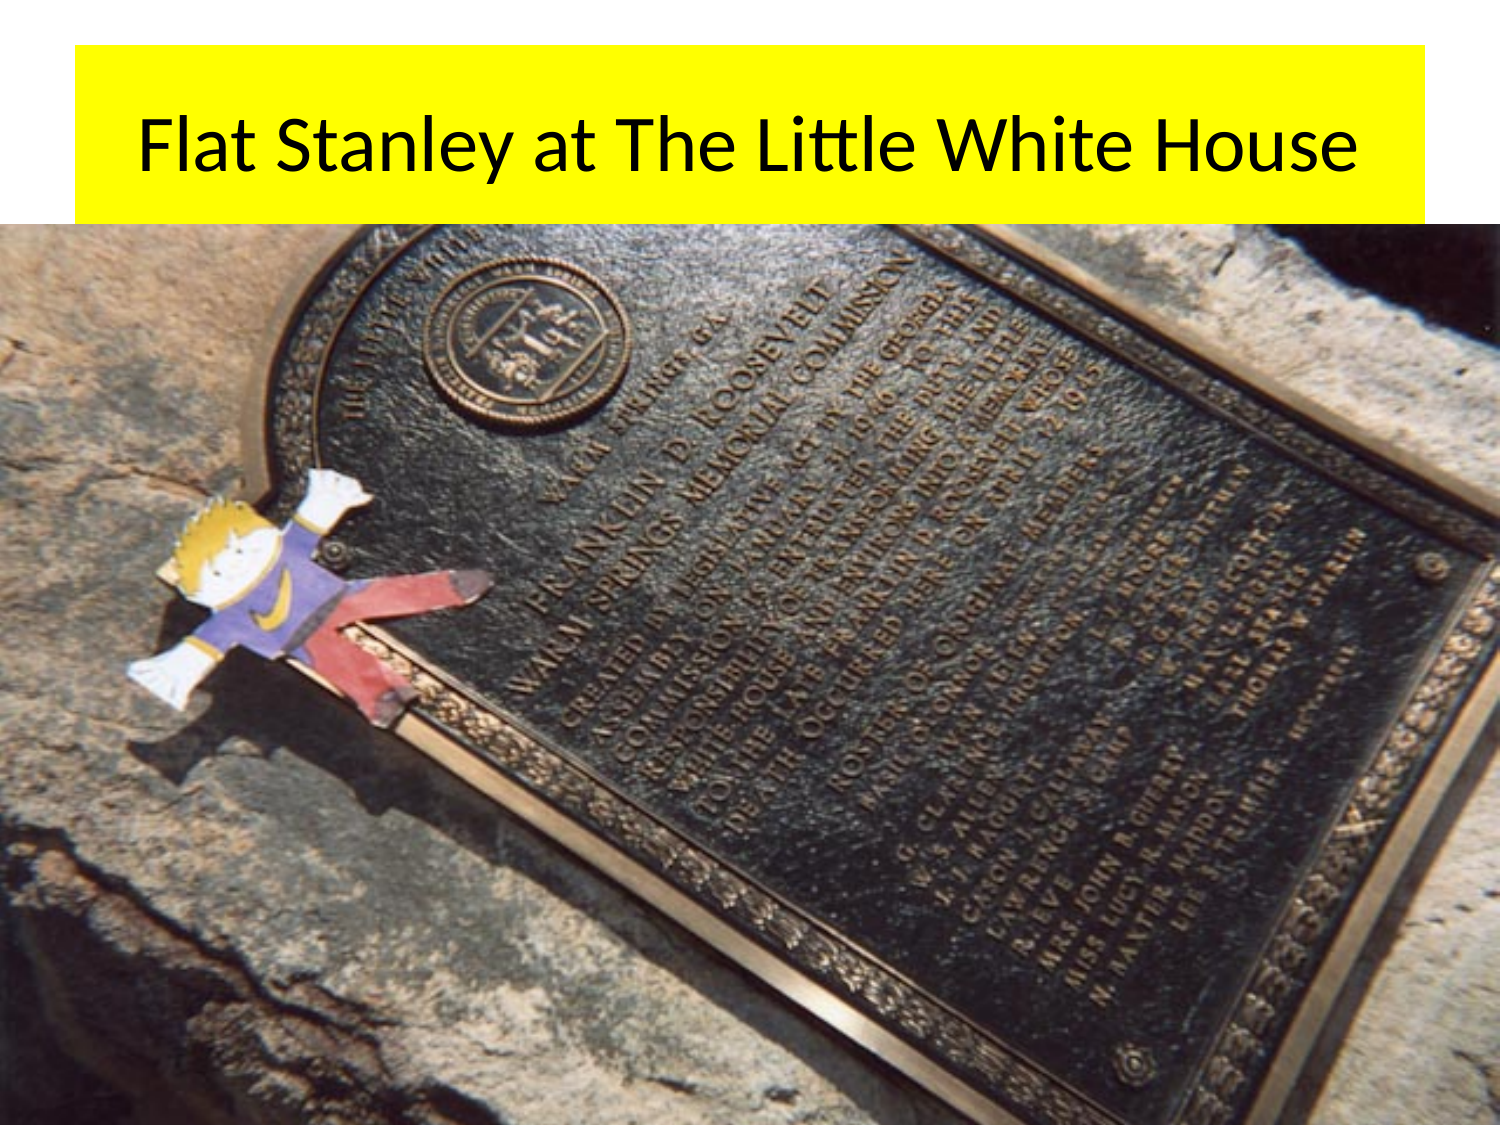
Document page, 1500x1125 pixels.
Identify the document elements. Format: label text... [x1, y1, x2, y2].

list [0, 224, 1500, 1125]
title Flat Stanley at The Little White House [75, 45, 1425, 223]
